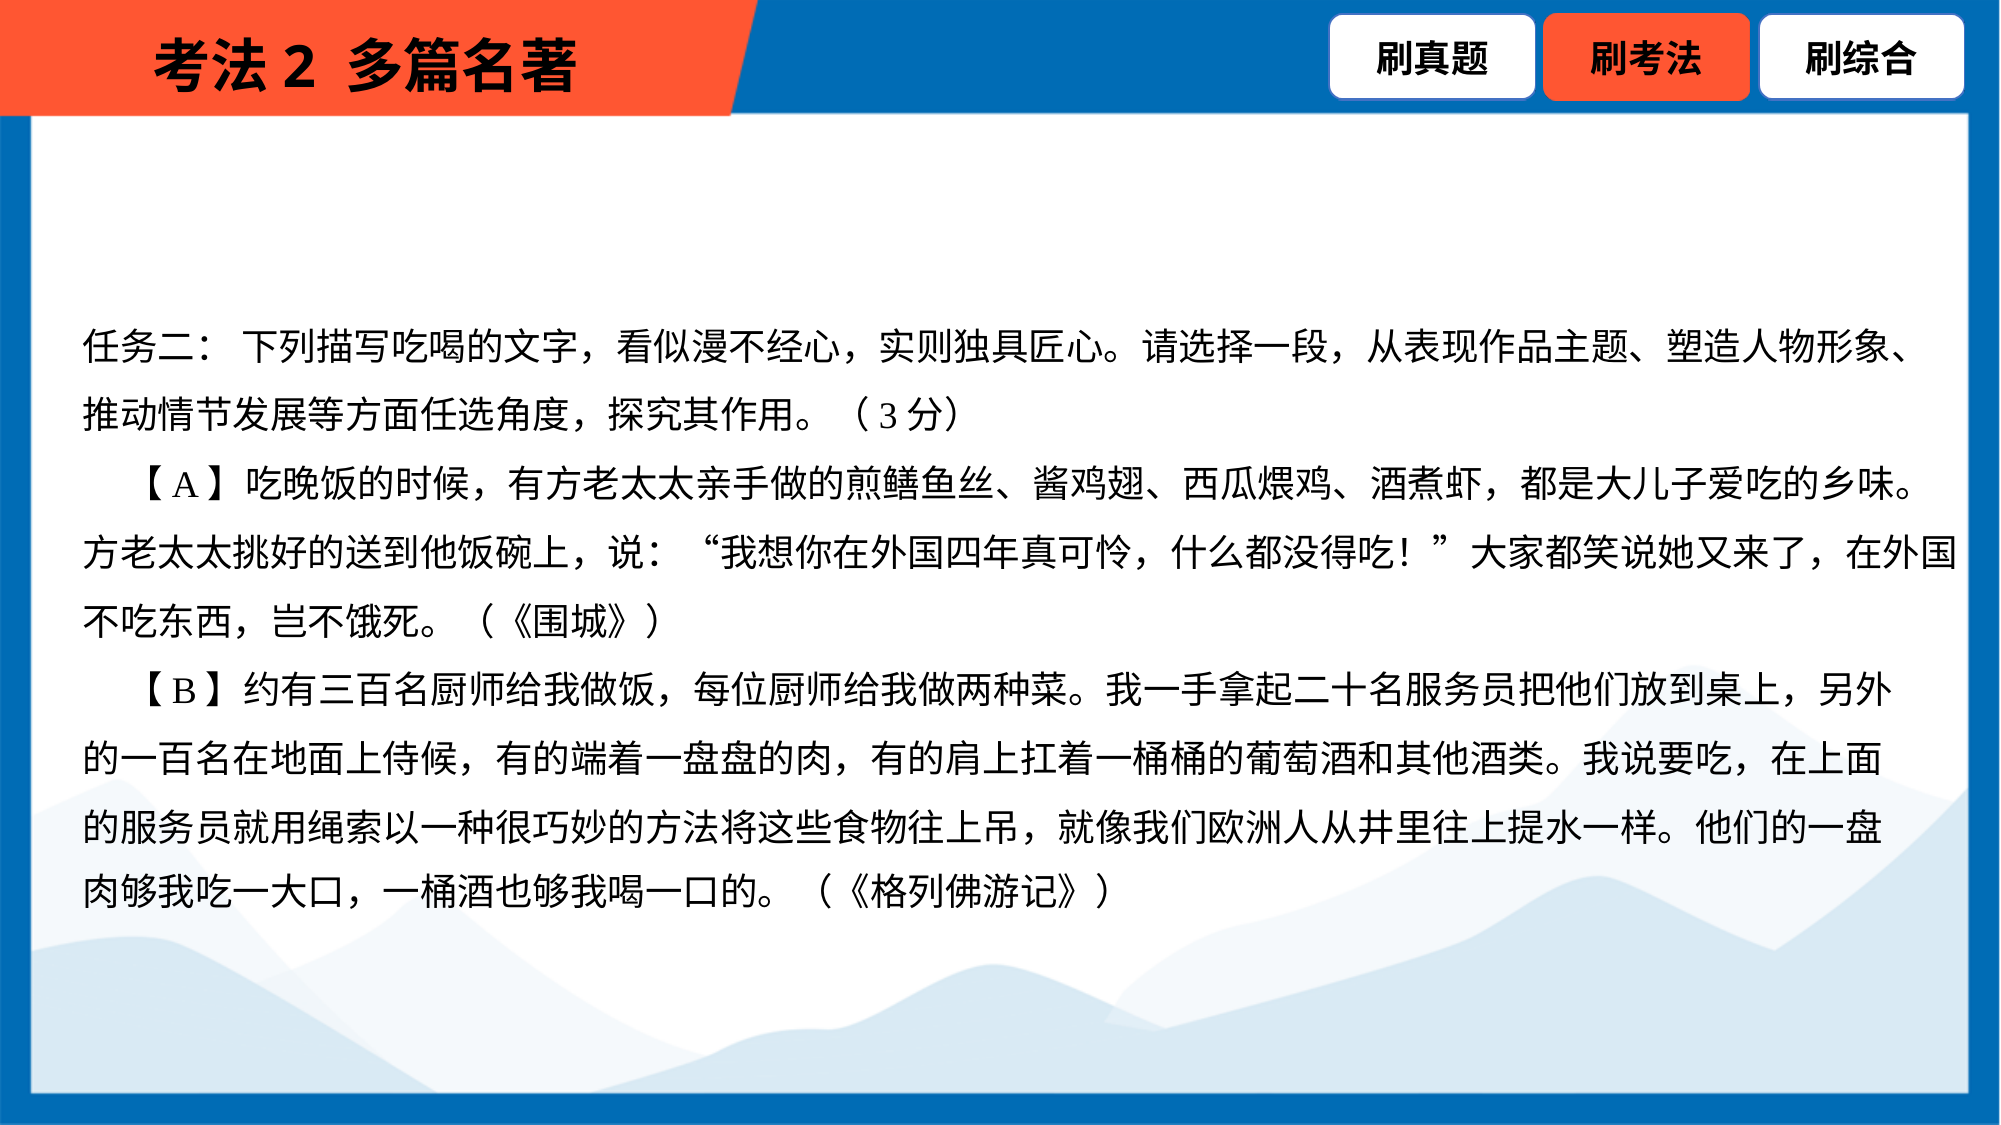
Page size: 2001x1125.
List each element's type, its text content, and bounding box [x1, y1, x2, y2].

picture [0, 0, 2000, 1125]
text_box 任务二： 下列描写吃喝的文字，看似漫不经心，实则独具匠心。请选择一段，从表现作品主题、塑造人物形象、 推动情节发展等方面任选角度，探究其作用。（3分） 【A】吃晚饭的时候，有方老太太亲手做的煎鳝鱼丝、酱鸡翅、西瓜煨鸡、酒煮虾，都是大儿子爱吃的乡味。 方老太太挑好的送到他饭碗上，说：“我想你在外国四年真可怜，什么都没得吃！”大家都笑说她又来了，在外国 不吃东西，岂不饿死。（《围城》） 【B】约有三百名厨师给我做饭，每位厨师给我做两种菜。我一手拿起二十名服务员把他们放到桌上，另外 的一百名在地面上侍候，有的端着一盘盘的肉，有的肩上扛着一桶桶的葡萄酒和其他酒类。我说要吃，在上面 的服务员就用绳索以一种很巧妙的方法将这些食物往上吊，就像我们欧洲人从井里往上提水一样。他们的一盘 肉够我吃一大口，一桶酒也够我喝一口的。（《格列佛游记》） [82, 298, 1917, 907]
